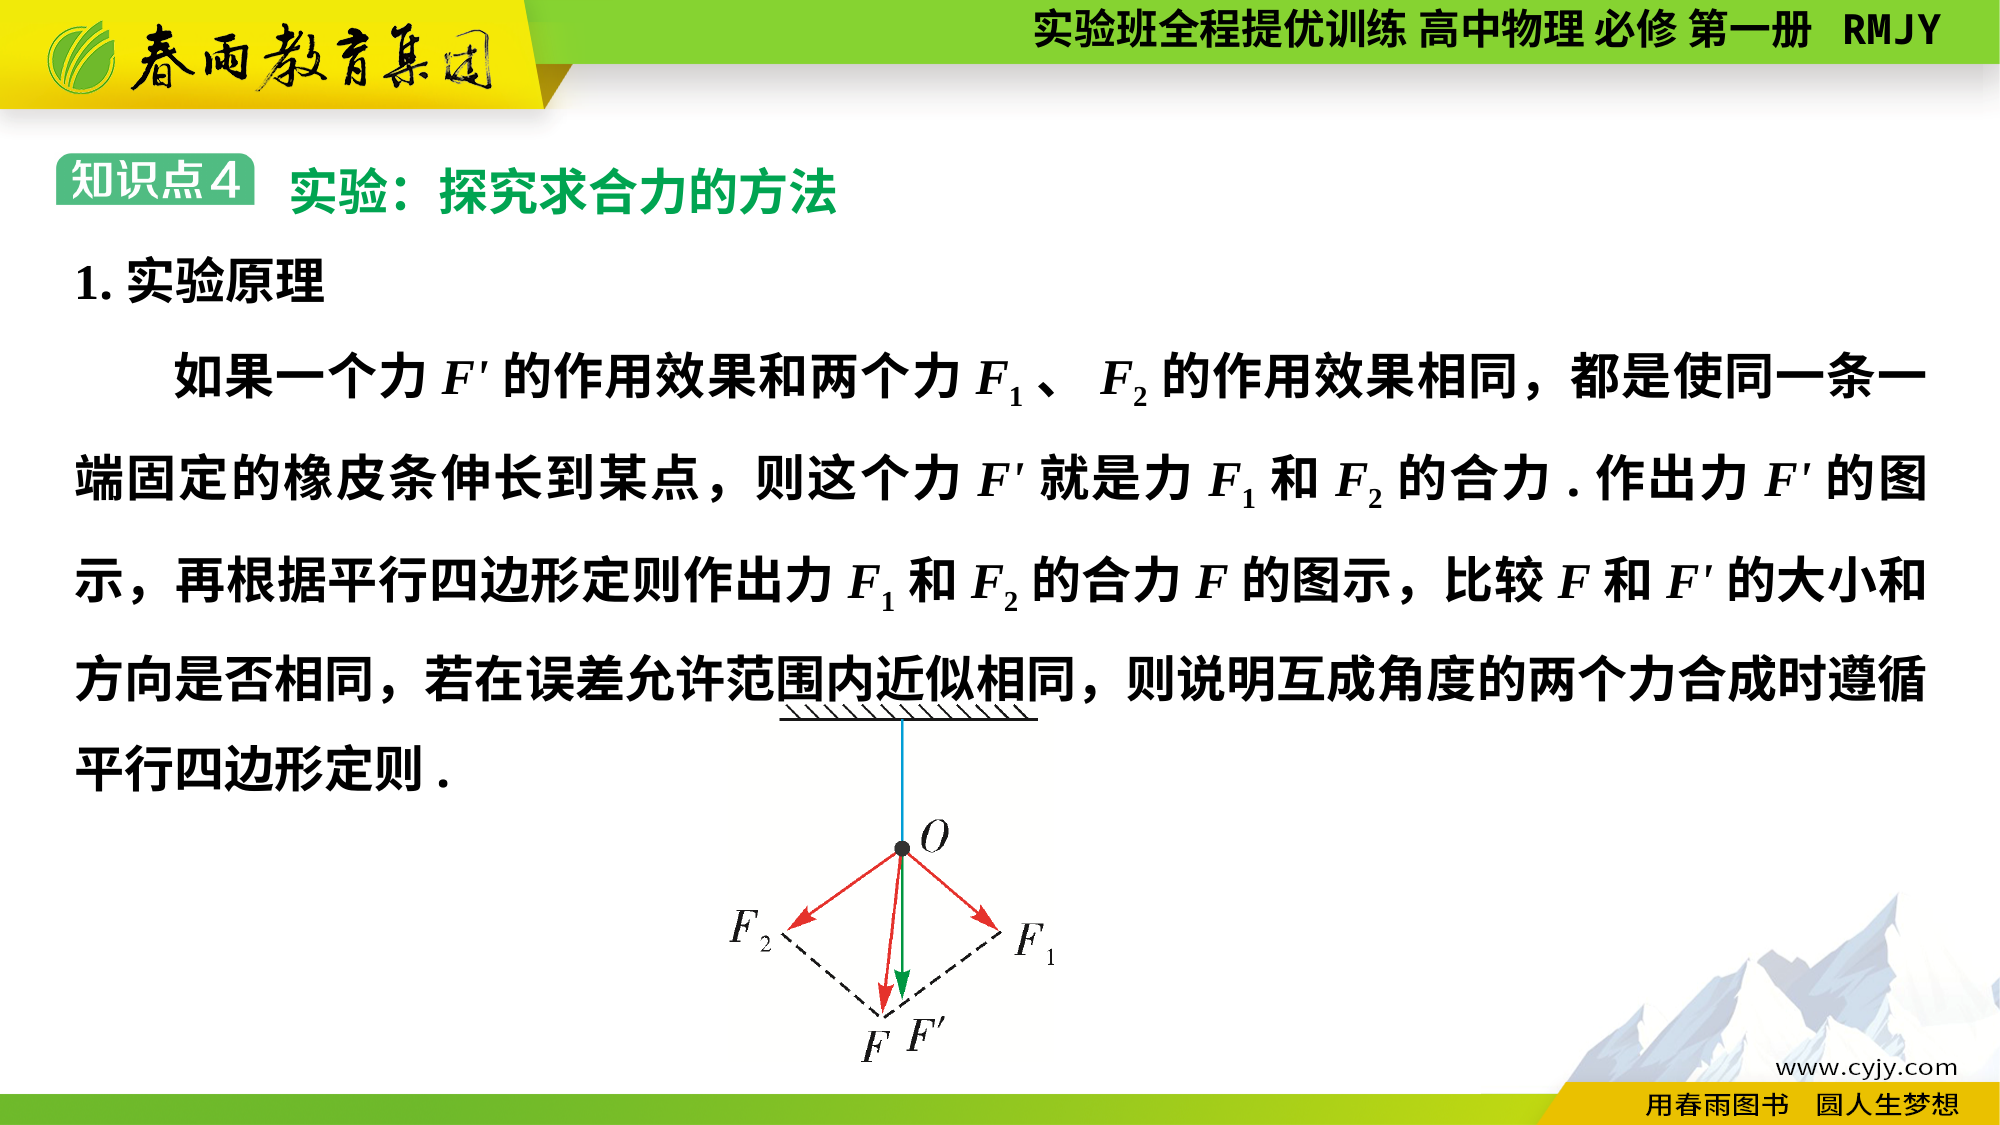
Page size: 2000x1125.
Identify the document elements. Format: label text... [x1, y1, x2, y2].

list 实验：探究求合力的方法 1.实验原理 如果一个力F'的作用效果和两个力F1、F2的作用效果相同，都是使同一条一端固定的橡皮条伸长到某点，则这个力F'就是力F1和F2的合力.作出力F'的图示，再根据平行四边形定则作出力F1和F2的合力F的图示，比较F和F'的大小和方向是否相同，若在误差允许范围内近似相同，则说明互成角度的两个力合成时遵循平行四边形定则. [59, 122, 1944, 774]
picture [0, 0, 2000, 1125]
